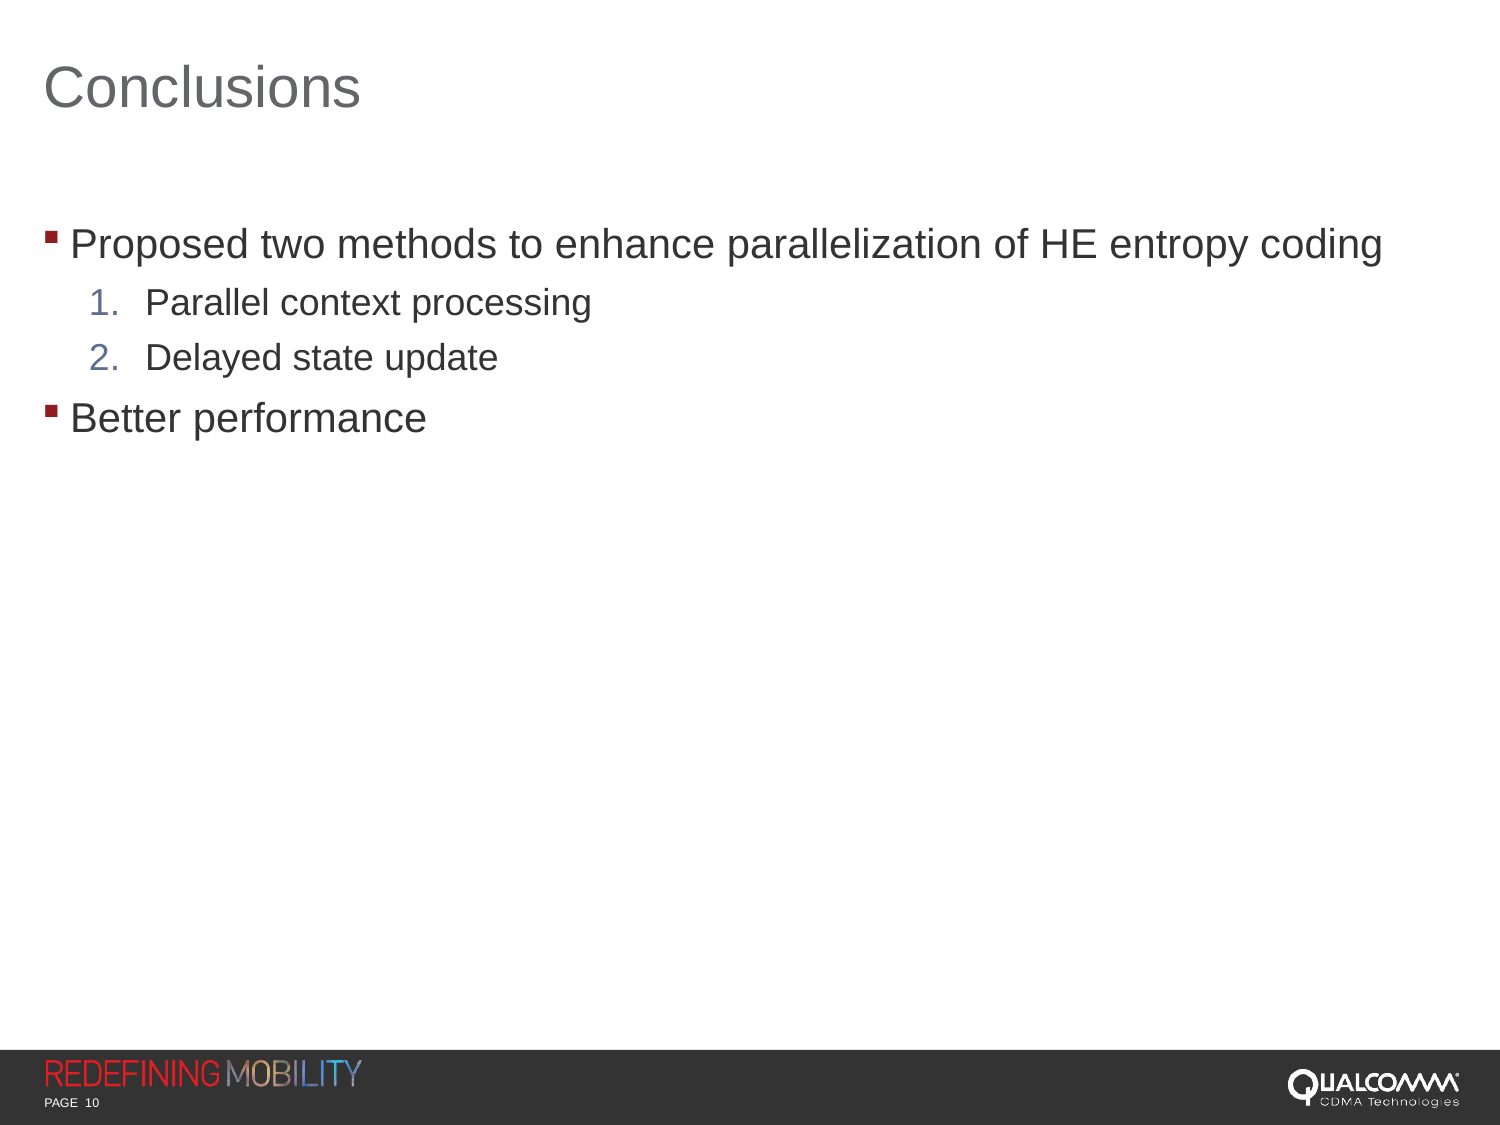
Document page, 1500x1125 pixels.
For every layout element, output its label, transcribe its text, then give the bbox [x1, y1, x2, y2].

title Conclusions [28, 44, 1462, 138]
picture [30, 1048, 372, 1099]
list Proposed two methods to enhance parallelization of HE entropy coding Parallel context processing Delayed state update Better performance [26, 148, 1457, 1021]
picture [1278, 1058, 1478, 1114]
